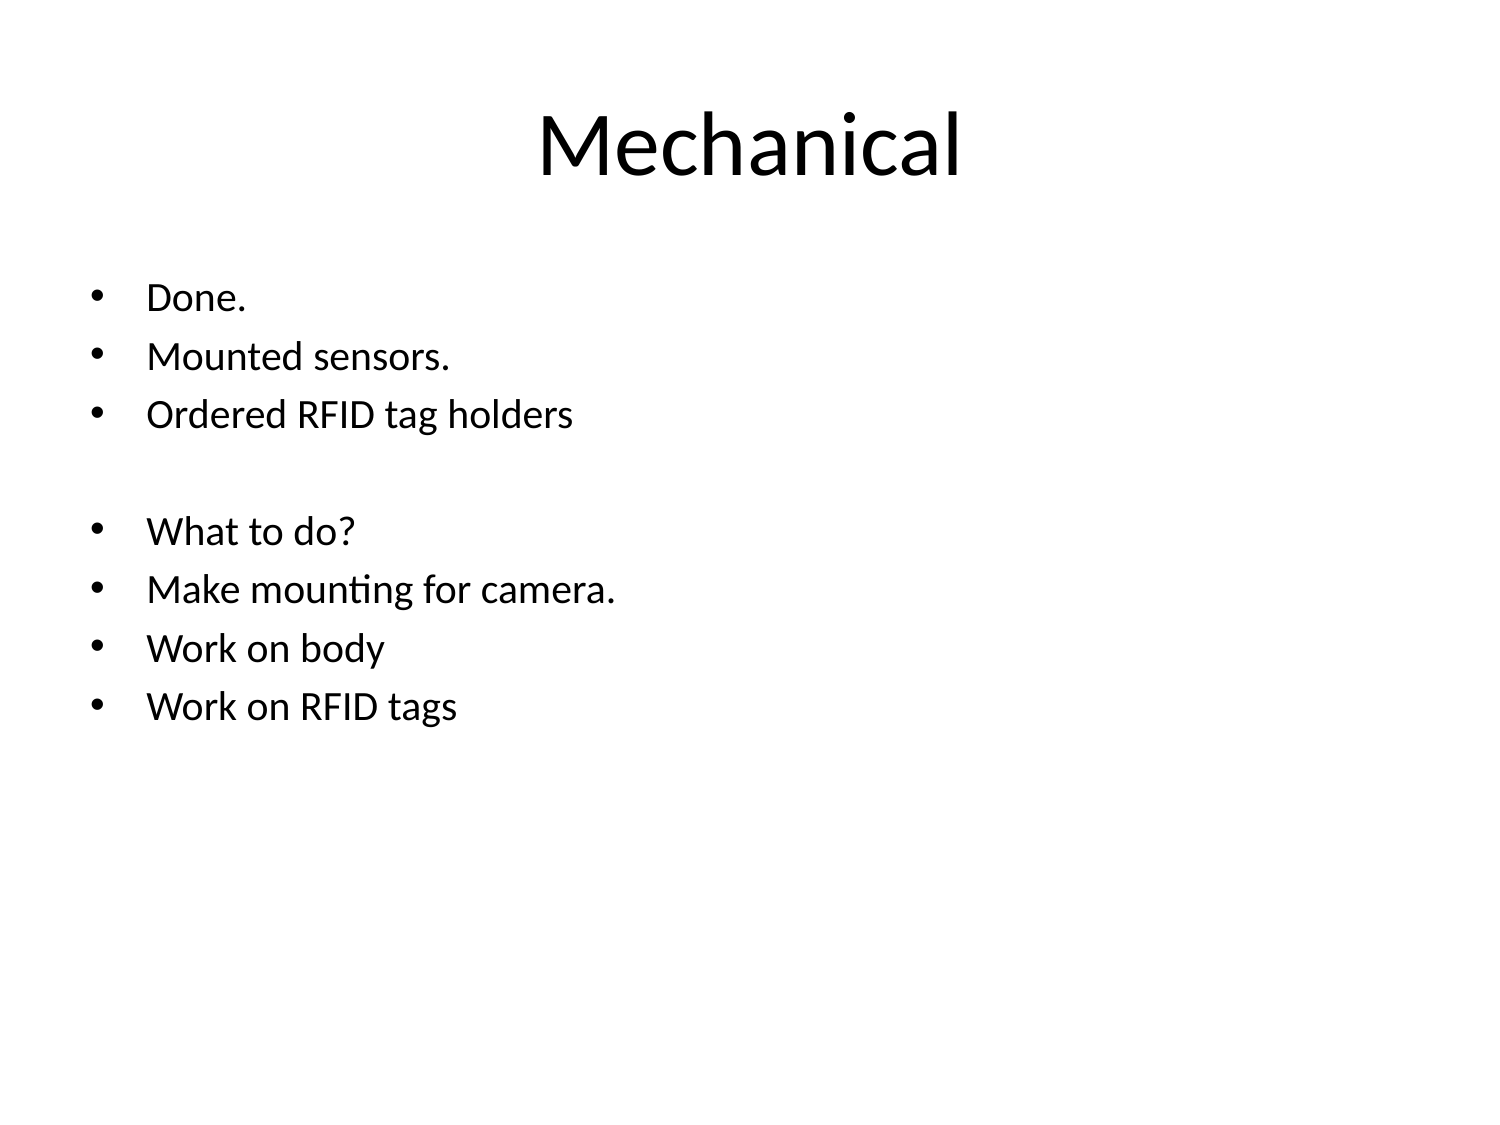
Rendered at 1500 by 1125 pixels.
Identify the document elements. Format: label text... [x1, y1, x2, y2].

title Mechanical [75, 45, 1425, 233]
list Done. Mounted sensors. Ordered RFID tag holders What to do? Make mounting for camera. Work on body Work on RFID tags [75, 262, 1425, 1005]
